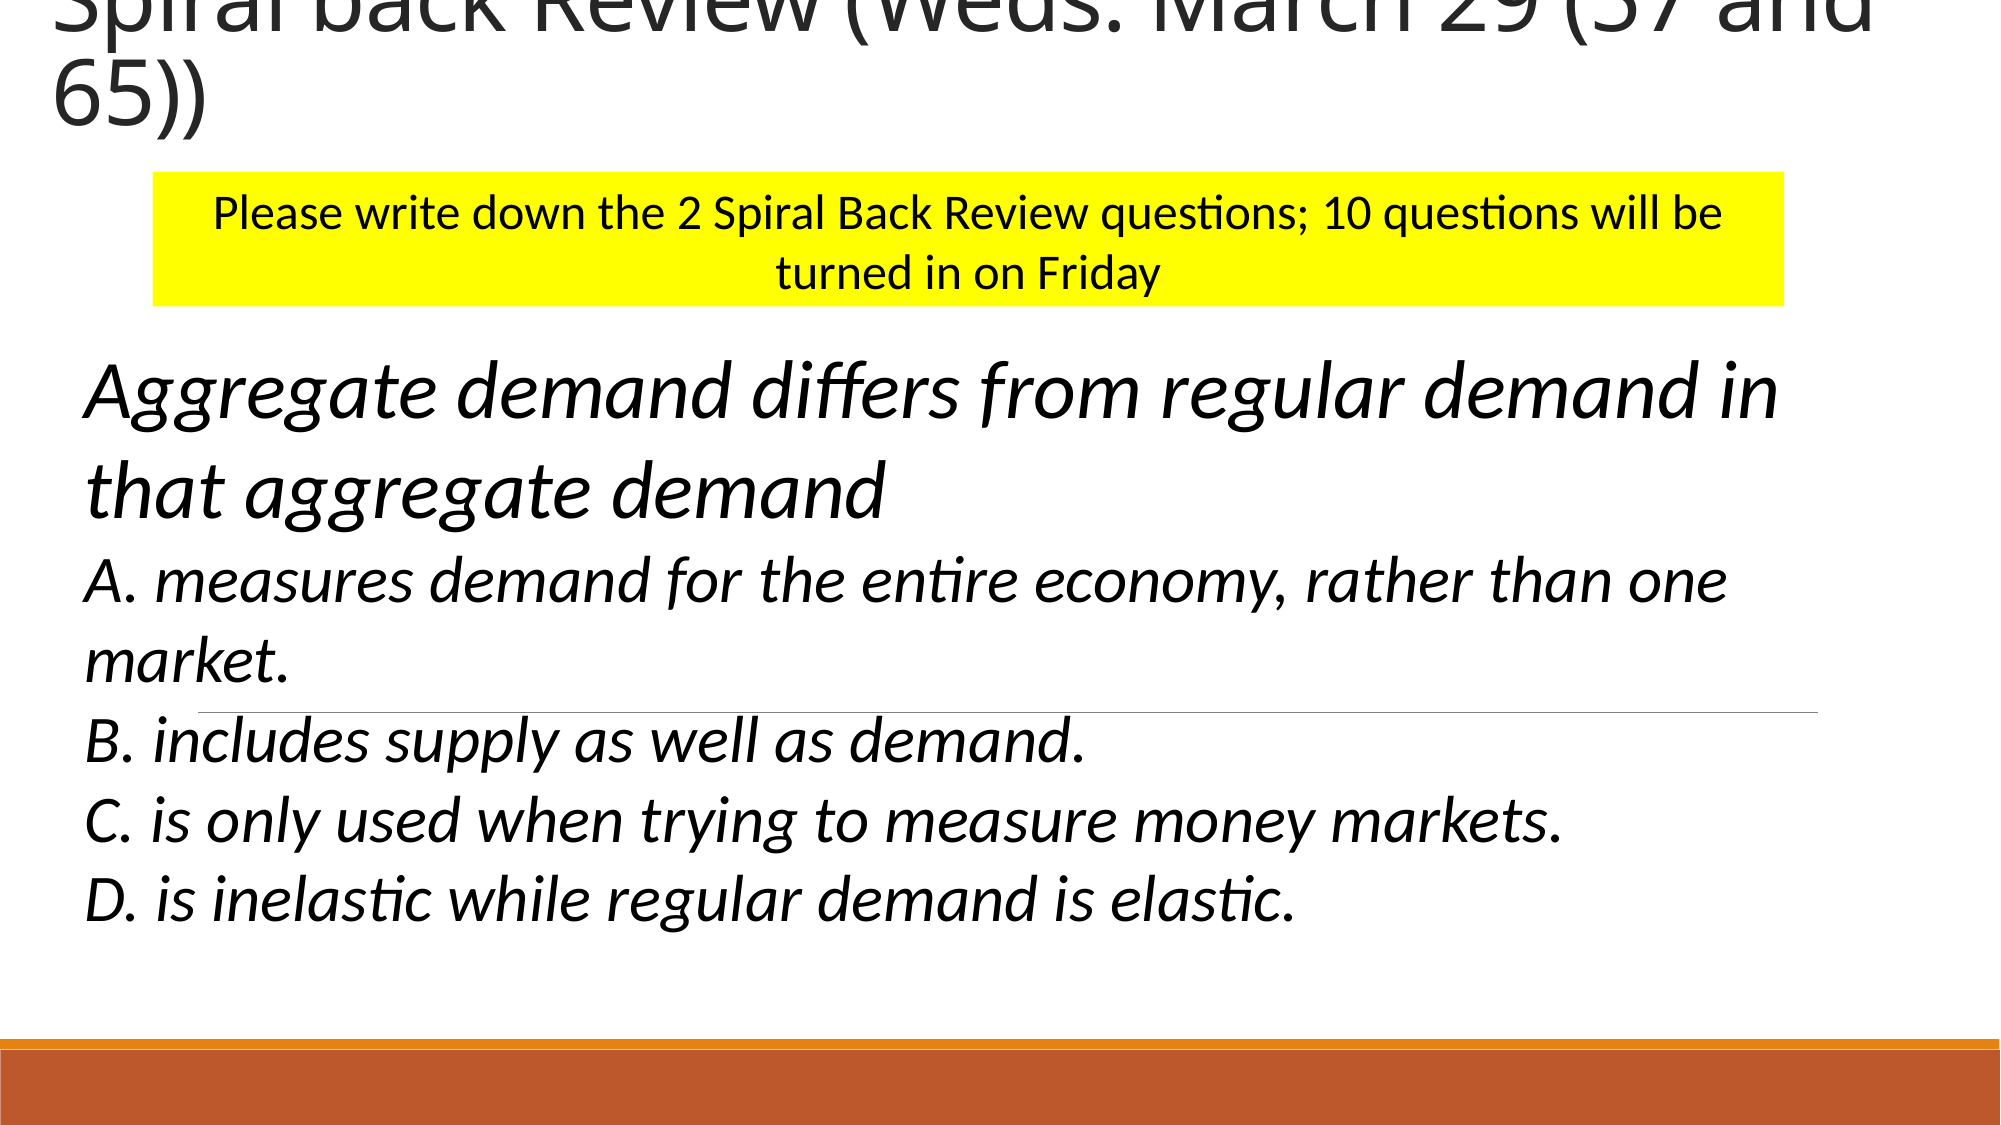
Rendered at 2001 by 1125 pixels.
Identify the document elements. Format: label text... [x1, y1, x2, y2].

text_box Aggregate demand differs from regular demand in that aggregate demand A. measures demand for the entire economy, rather than one market. B. includes supply as well as demand. C. is only used when trying to measure money markets. D. is inelastic while regular demand is elastic. [69, 328, 1900, 943]
text_box Please write down the 2 Spiral Back Review questions; 10 questions will be turned in on Friday [152, 171, 1785, 307]
title Spiral back Review (Weds. March 29 (57 and 65)) [36, 0, 1900, 152]
